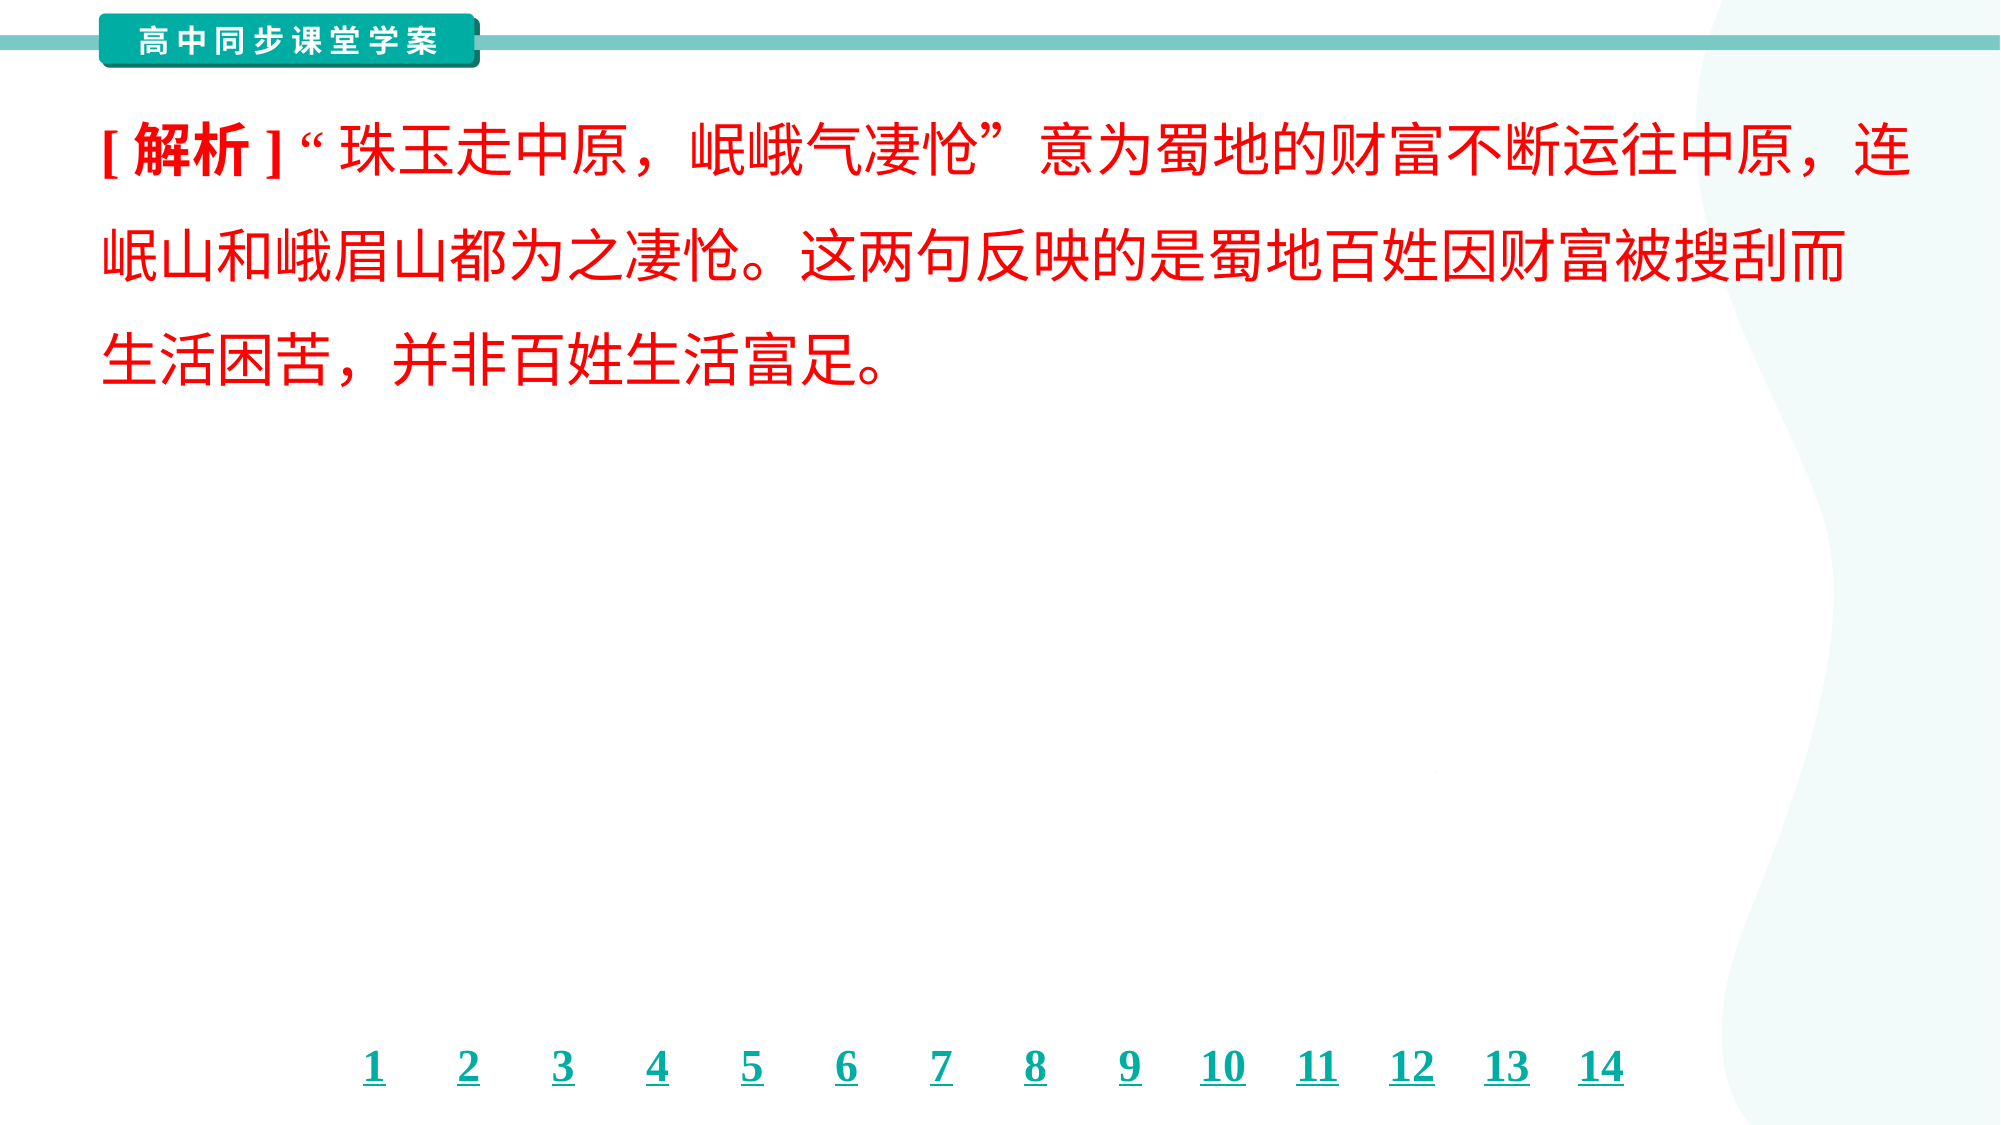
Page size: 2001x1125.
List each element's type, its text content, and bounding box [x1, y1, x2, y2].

text_box [解析] “珠玉走中原，岷峨气凄怆”意为蜀地的财富不断运往中原，连 岷山和峨眉山都为之凄怆。这两句反映的是蜀地百姓因财富被搜刮而 生活困苦，并非百姓生活富足。 [100, 76, 1899, 383]
picture [0, 0, 2000, 1125]
